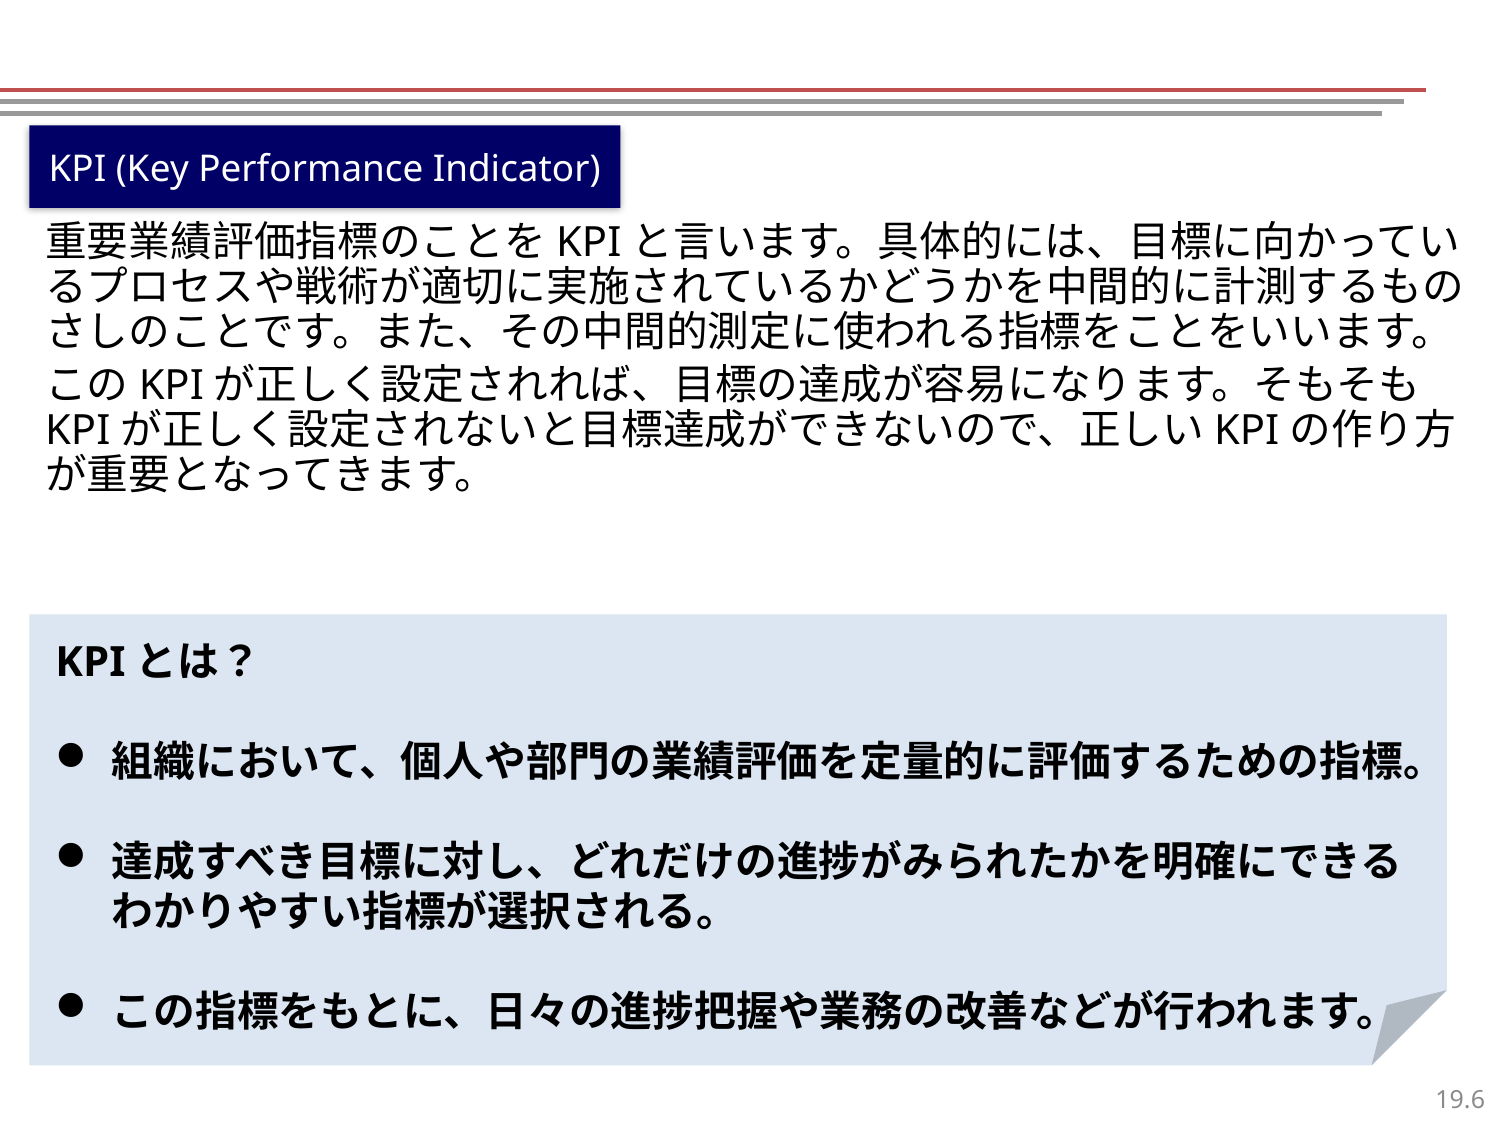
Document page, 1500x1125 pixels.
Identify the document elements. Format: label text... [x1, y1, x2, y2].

text_box 重要業績評価指標のことをKPIと言います。具体的には、目標に向かっているプロセスや戦術が適切に実施されているかどうかを中間的に計測するものさしのことです。また、その中間的測定に使われる指標をことをいいます。 このKPIが正しく設定されれば、目標の達成が容易になります。そもそもKPIが正しく設定されないと目標達成ができないので、正しいKPIの作り方が重要となってきます。 [30, 212, 1483, 506]
text_box KPI (Key Performance Indicator) [29, 125, 621, 208]
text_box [29, 614, 1448, 1066]
slide_number 5 [1381, 1065, 1500, 1125]
